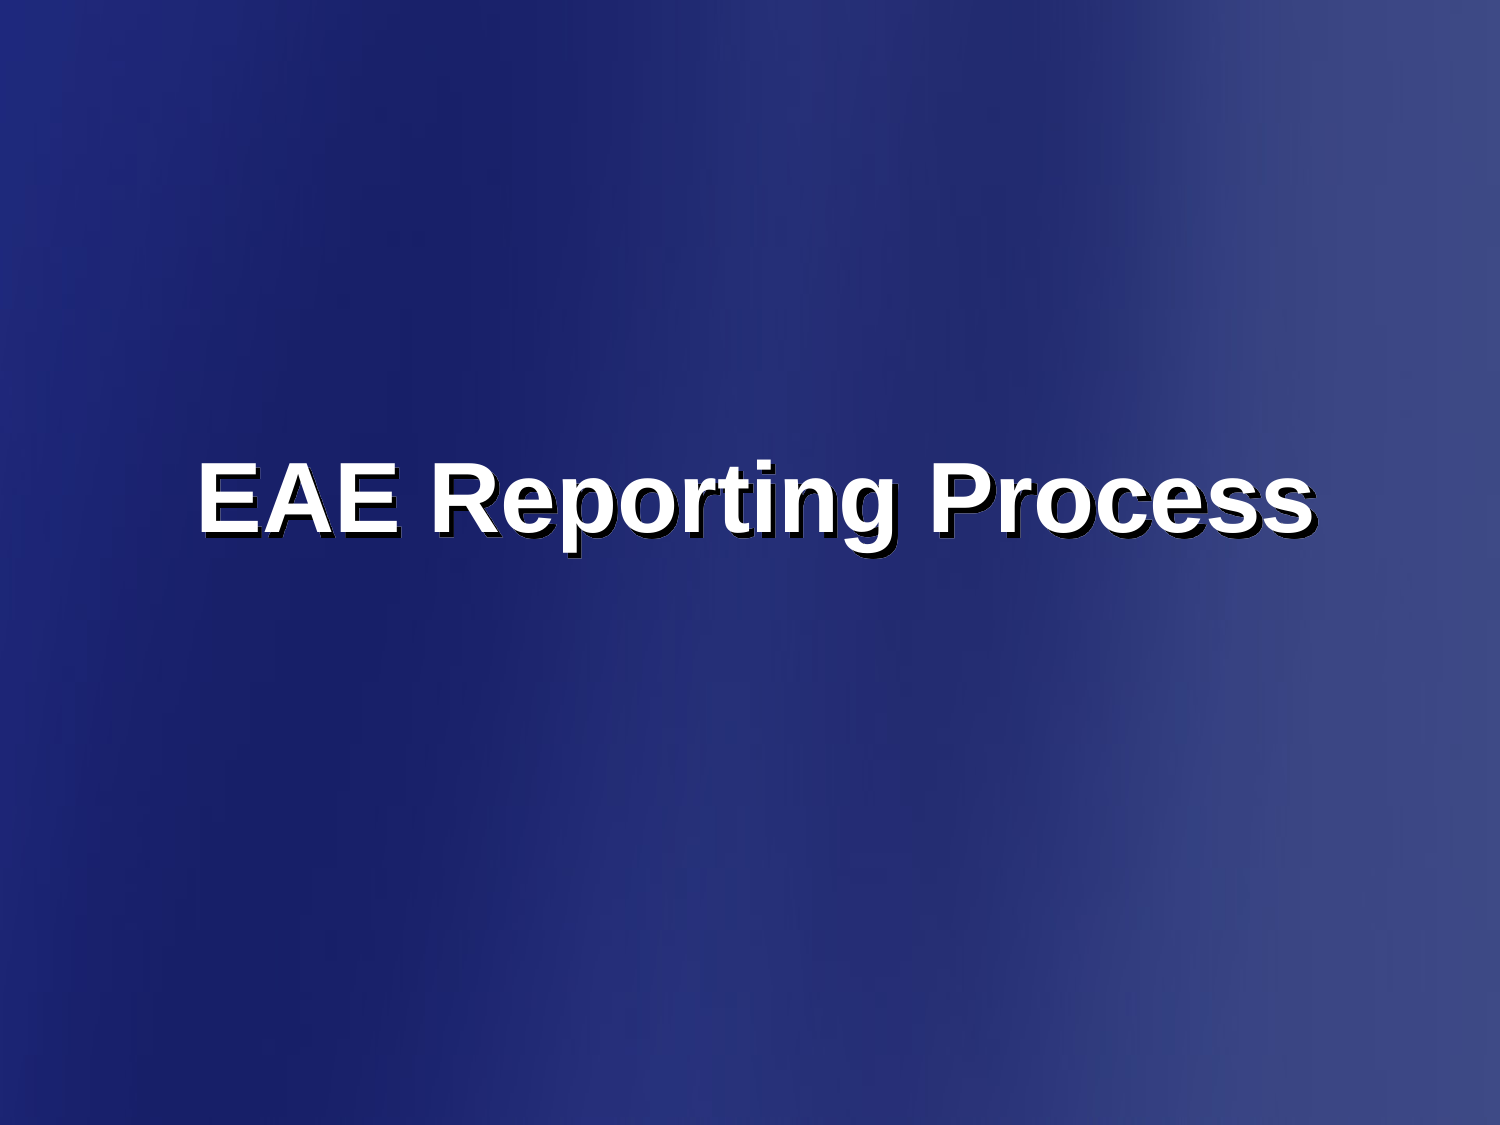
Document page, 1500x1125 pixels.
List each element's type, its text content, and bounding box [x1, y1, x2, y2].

title EAE Reporting Process [62, 430, 1451, 556]
picture [0, 0, 1500, 1125]
